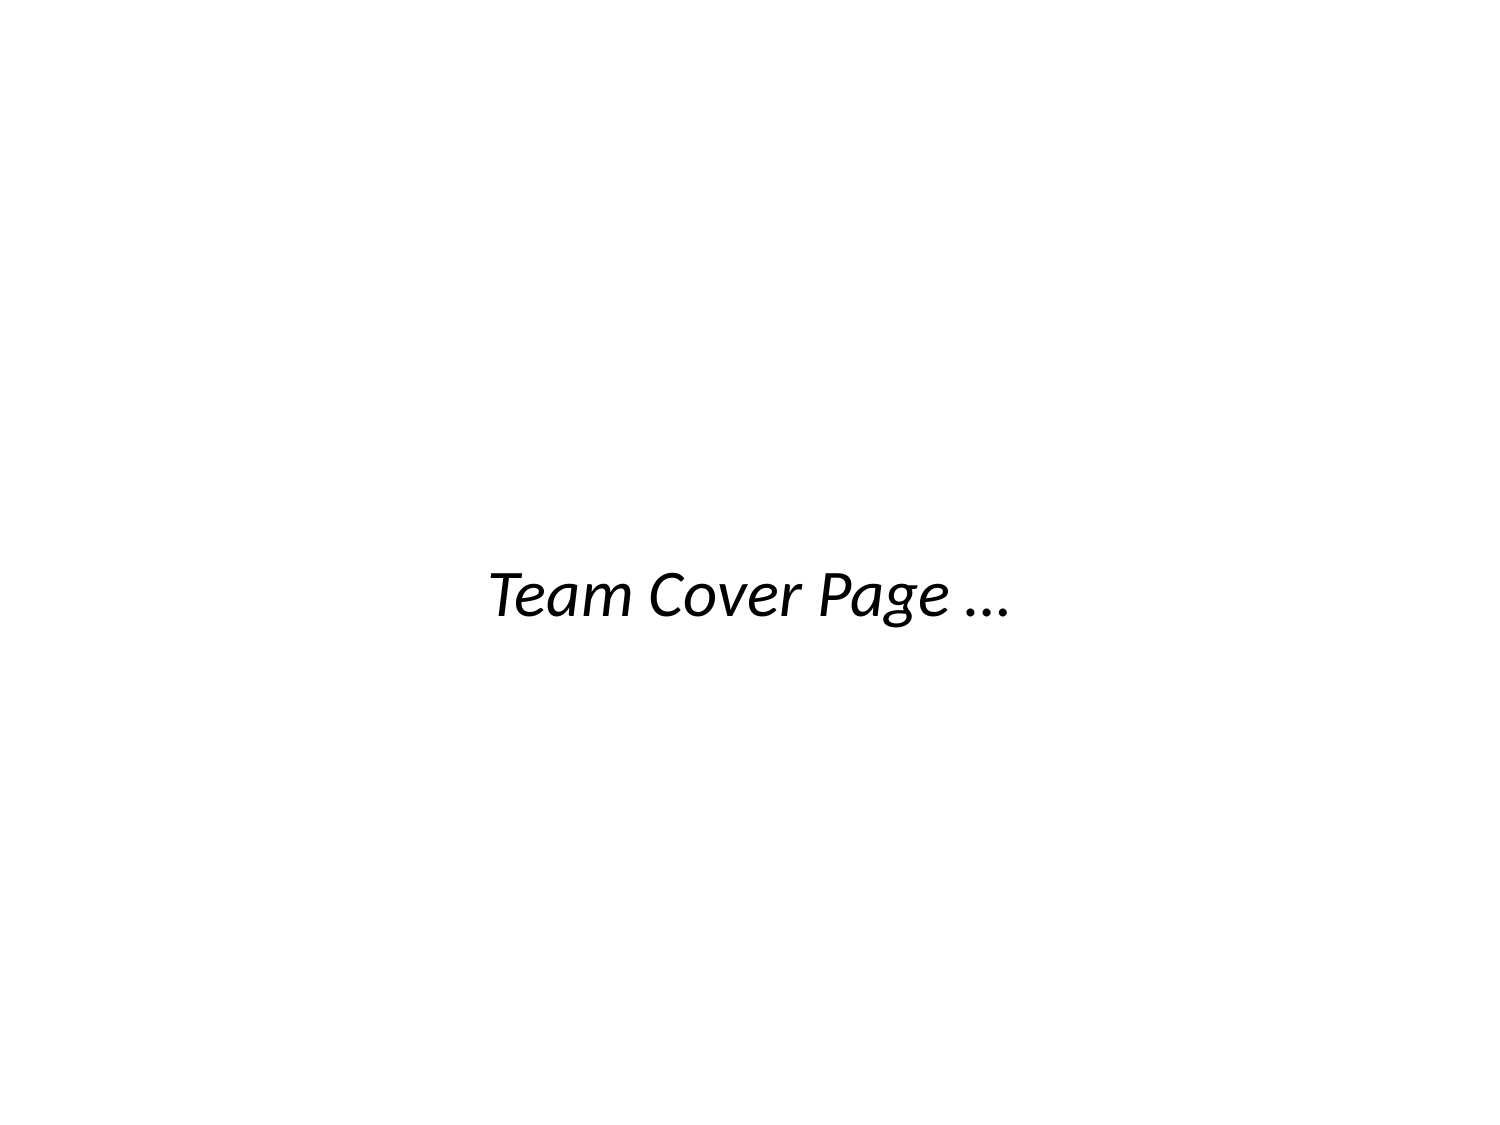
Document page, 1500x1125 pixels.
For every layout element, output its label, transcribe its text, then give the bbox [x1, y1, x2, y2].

list Team Cover Page … [75, 262, 1425, 1005]
